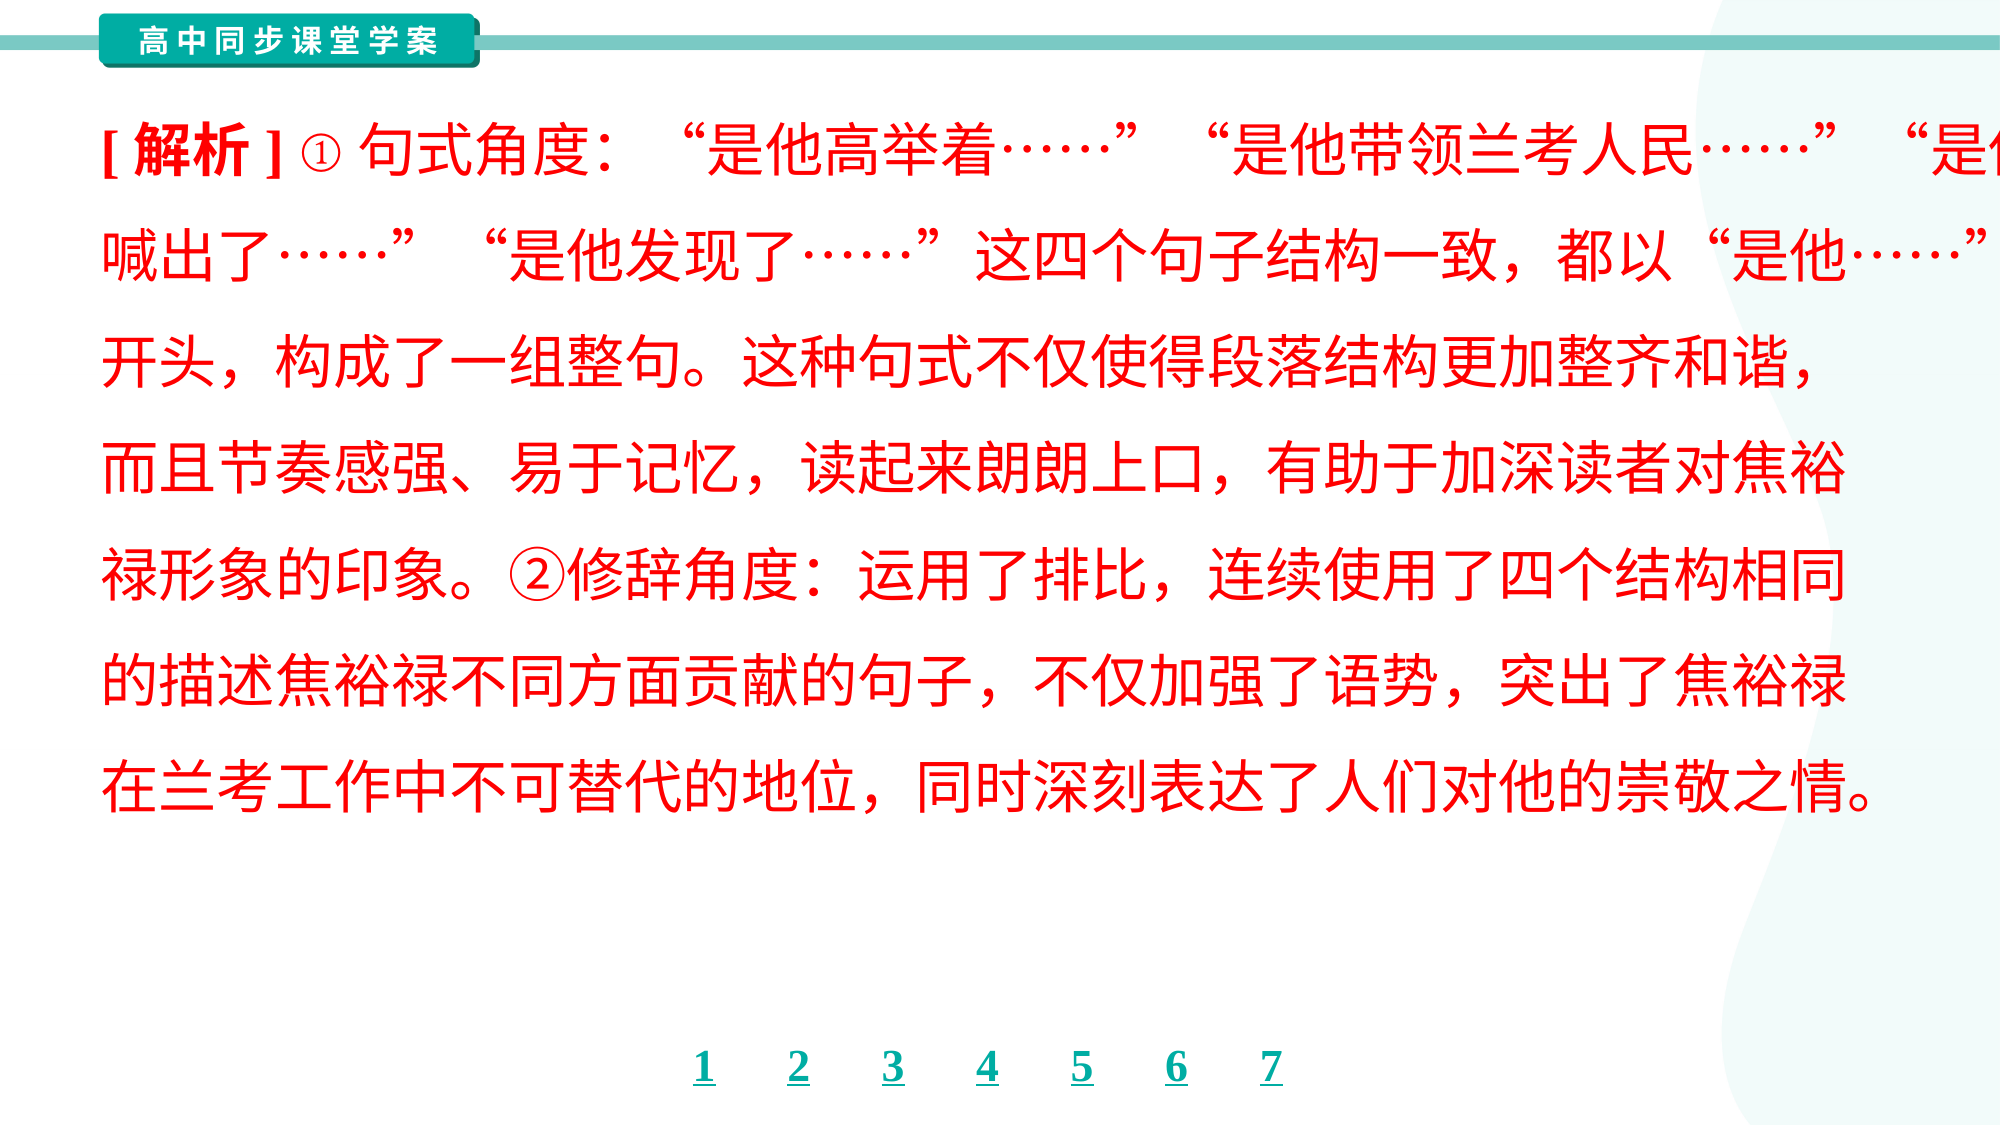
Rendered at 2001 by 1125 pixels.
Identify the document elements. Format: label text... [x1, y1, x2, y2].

text_box [解析] ①句式角度：“是他高举着……”“是他带领兰考人民……”“是他 喊出了……”“是他发现了……”这四个句子结构一致，都以“是他……” 开头，构成了一组整句。这种句式不仅使得段落结构更加整齐和谐， 而且节奏感强、易于记忆，读起来朗朗上口，有助于加深读者对焦裕 禄形象的印象。②修辞角度：运用了排比，连续使用了四个结构相同 的描述焦裕禄不同方面贡献的句子，不仅加强了语势，突出了焦裕禄 在兰考工作中不可替代的地位，同时深刻表达了人们对他的崇敬之情。 [100, 76, 1899, 821]
picture [0, 0, 2000, 1125]
